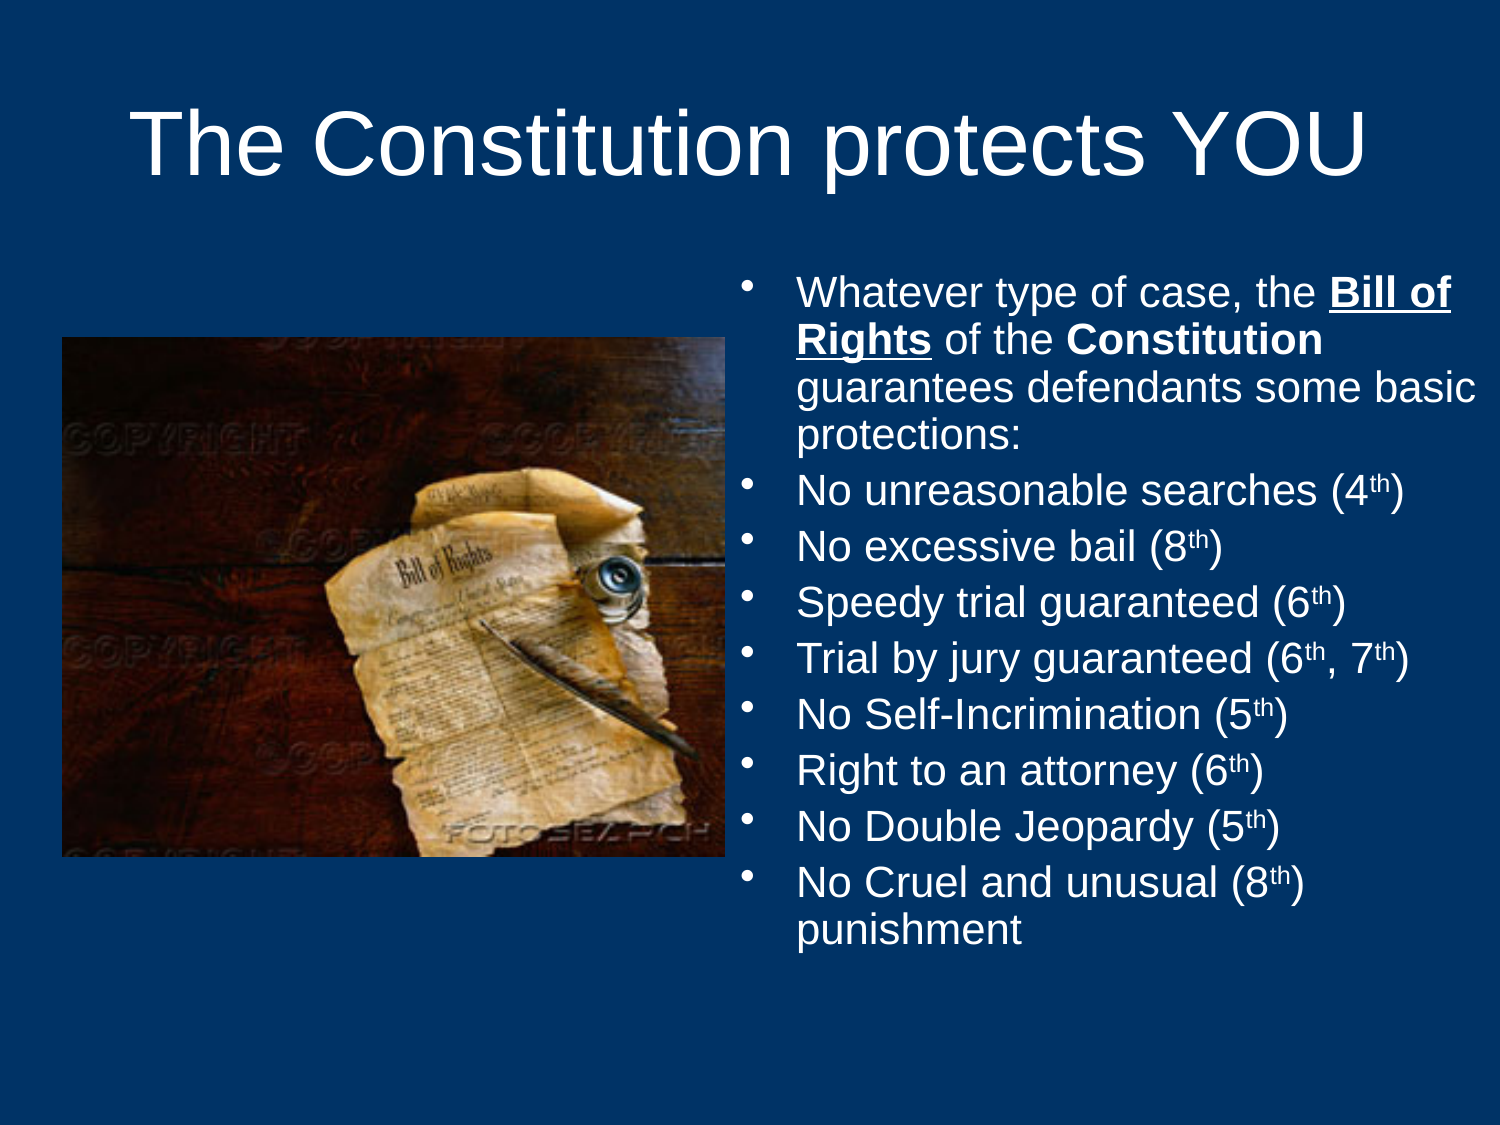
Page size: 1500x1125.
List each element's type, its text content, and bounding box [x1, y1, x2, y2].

list Whatever type of case, the Bill of Rights of the Constitution guarantees defendants some basic protections: No unreasonable searches (4th) No excessive bail (8th) Speedy trial guaranteed (6th) Trial by jury guaranteed (6th, 7th) No Self-Incrimination (5th) Right to an attorney (6th) No Double Jeopardy (5th) No Cruel and unusual (8th) punishment [725, 262, 1500, 1005]
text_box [62, 337, 726, 857]
title The Constitution protects YOU [75, 45, 1425, 233]
